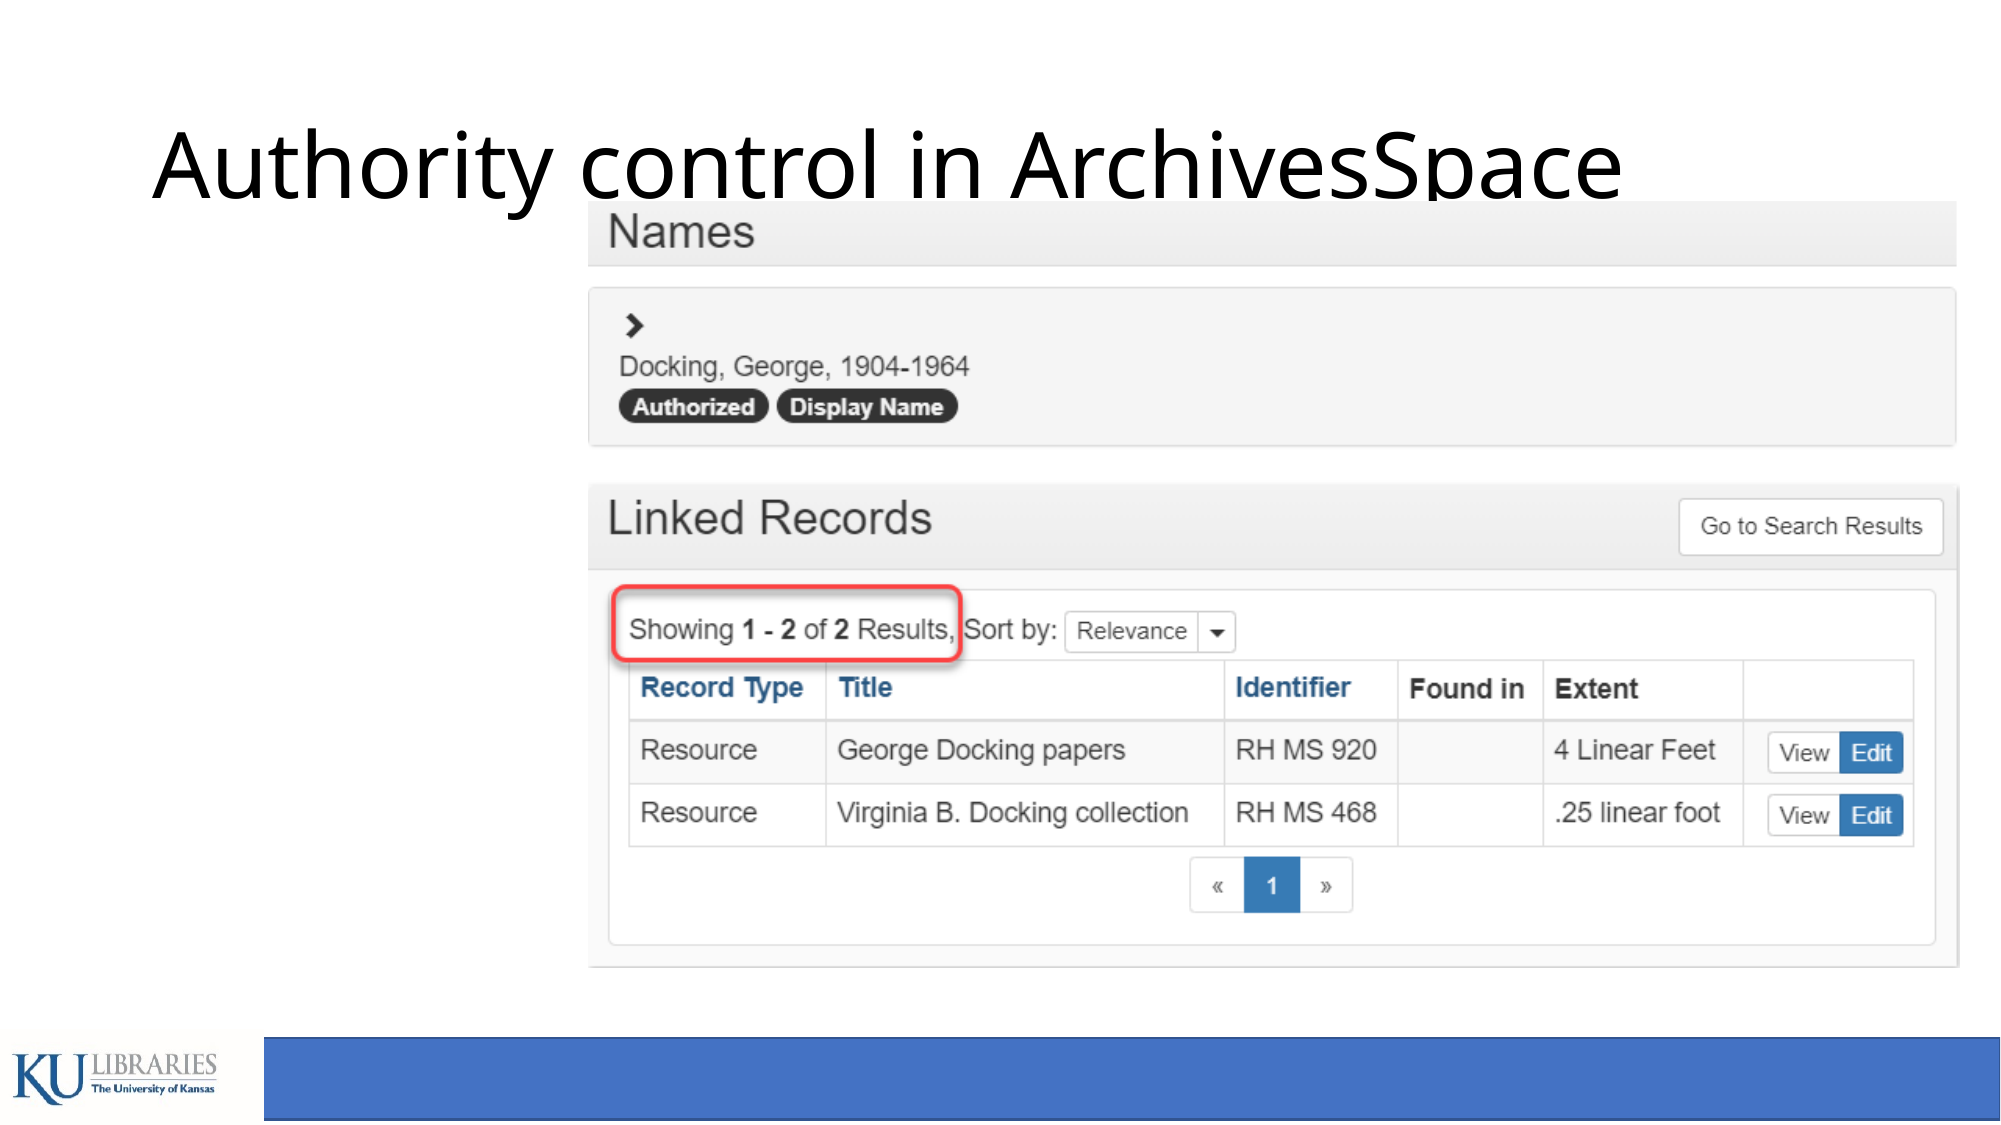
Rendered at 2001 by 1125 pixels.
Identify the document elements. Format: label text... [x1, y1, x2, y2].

title Authority control in ArchivesSpace [137, 59, 1863, 278]
picture [588, 201, 1960, 968]
picture [0, 1029, 264, 1125]
